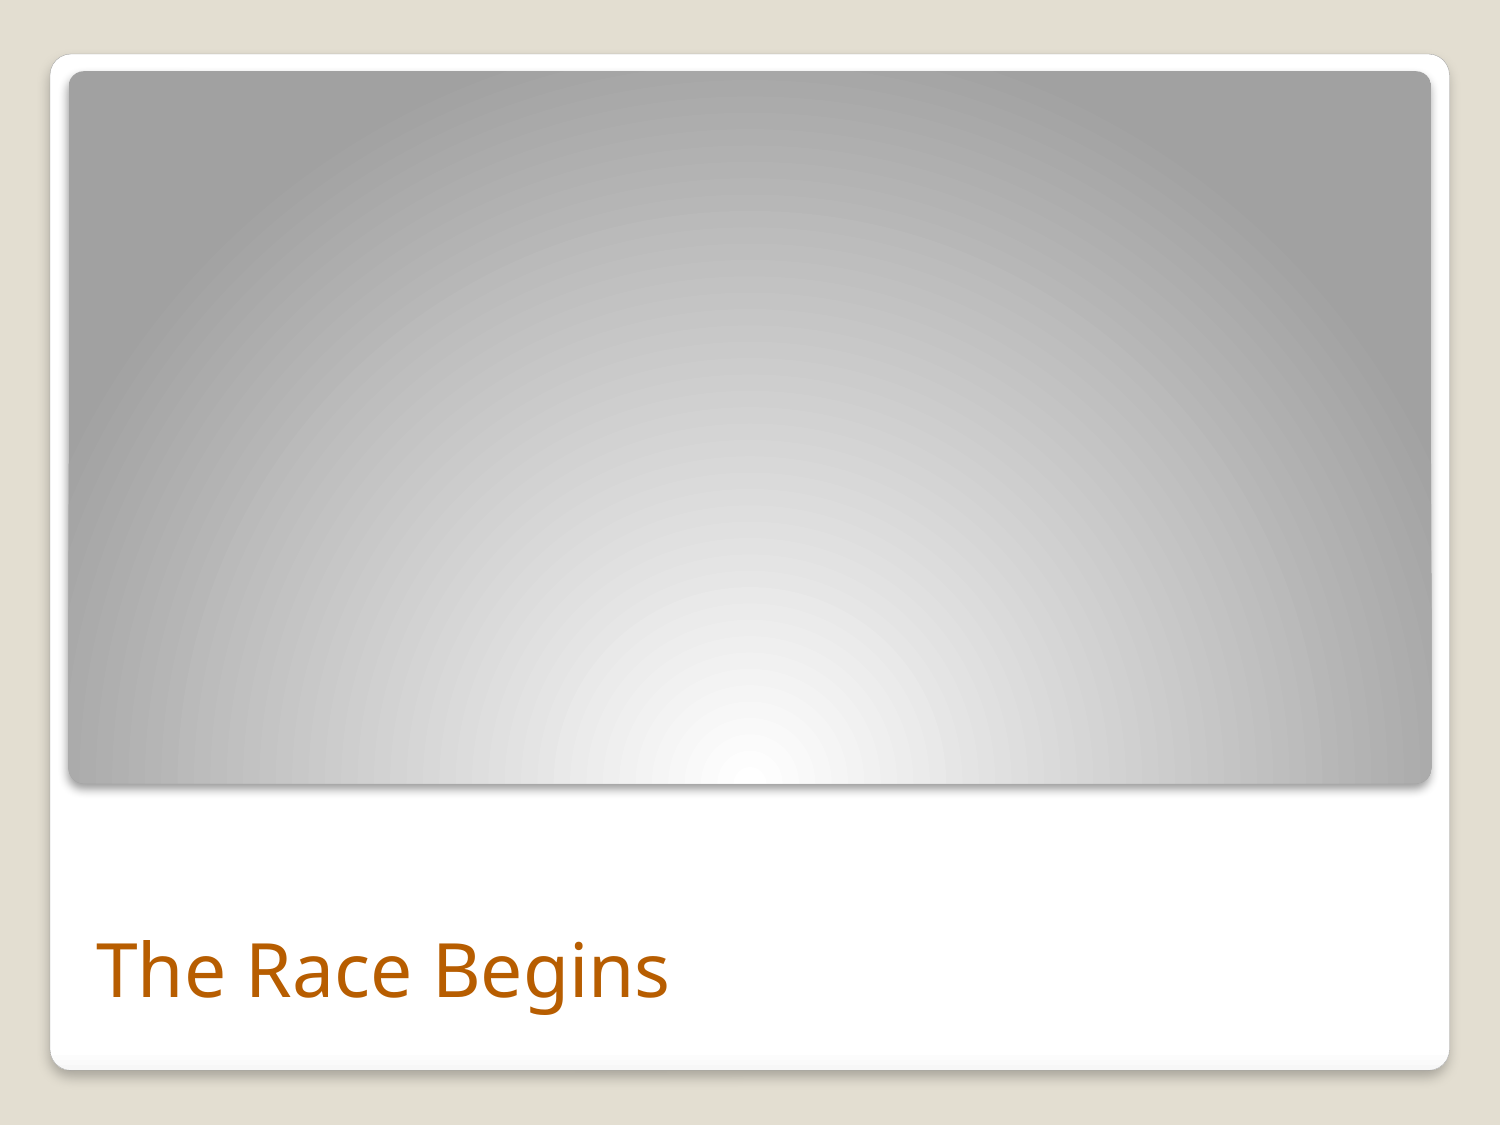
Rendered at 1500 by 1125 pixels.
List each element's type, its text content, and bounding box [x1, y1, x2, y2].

list The Race Begins [76, 922, 1420, 992]
